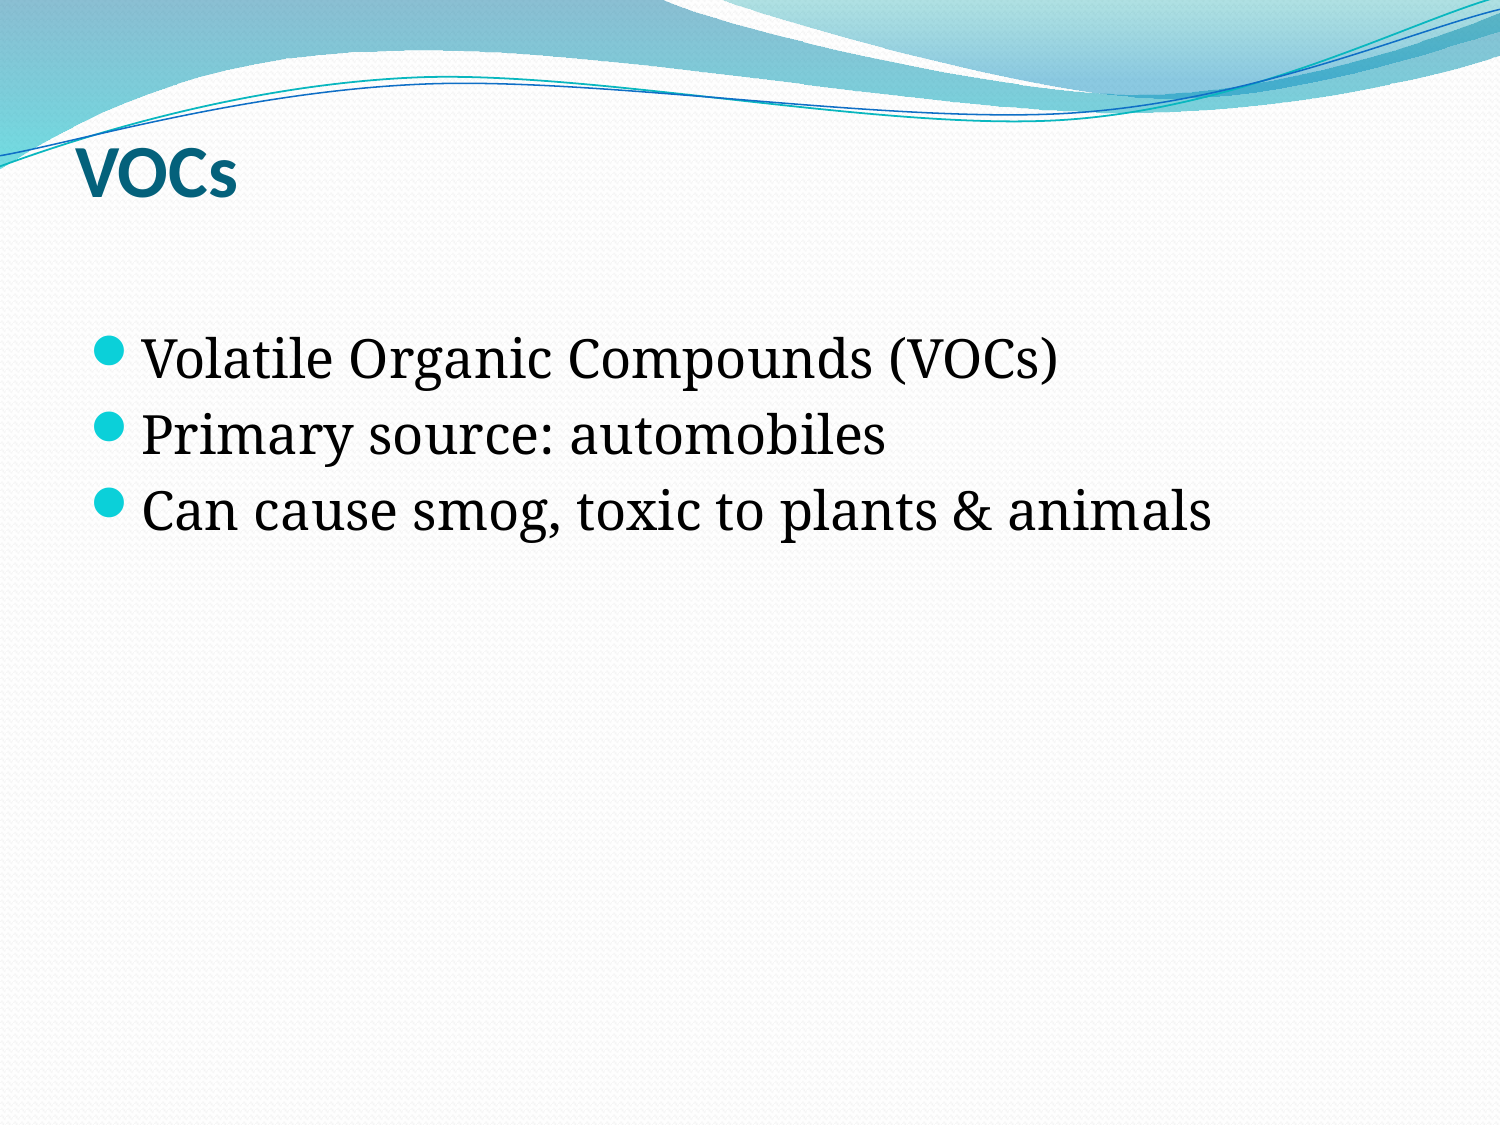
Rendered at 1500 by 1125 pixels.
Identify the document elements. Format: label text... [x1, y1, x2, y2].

list Volatile Organic Compounds (VOCs) Primary source: automobiles Can cause smog, toxic to plants & animals [75, 317, 1425, 1038]
title VOCs [75, 115, 1425, 303]
